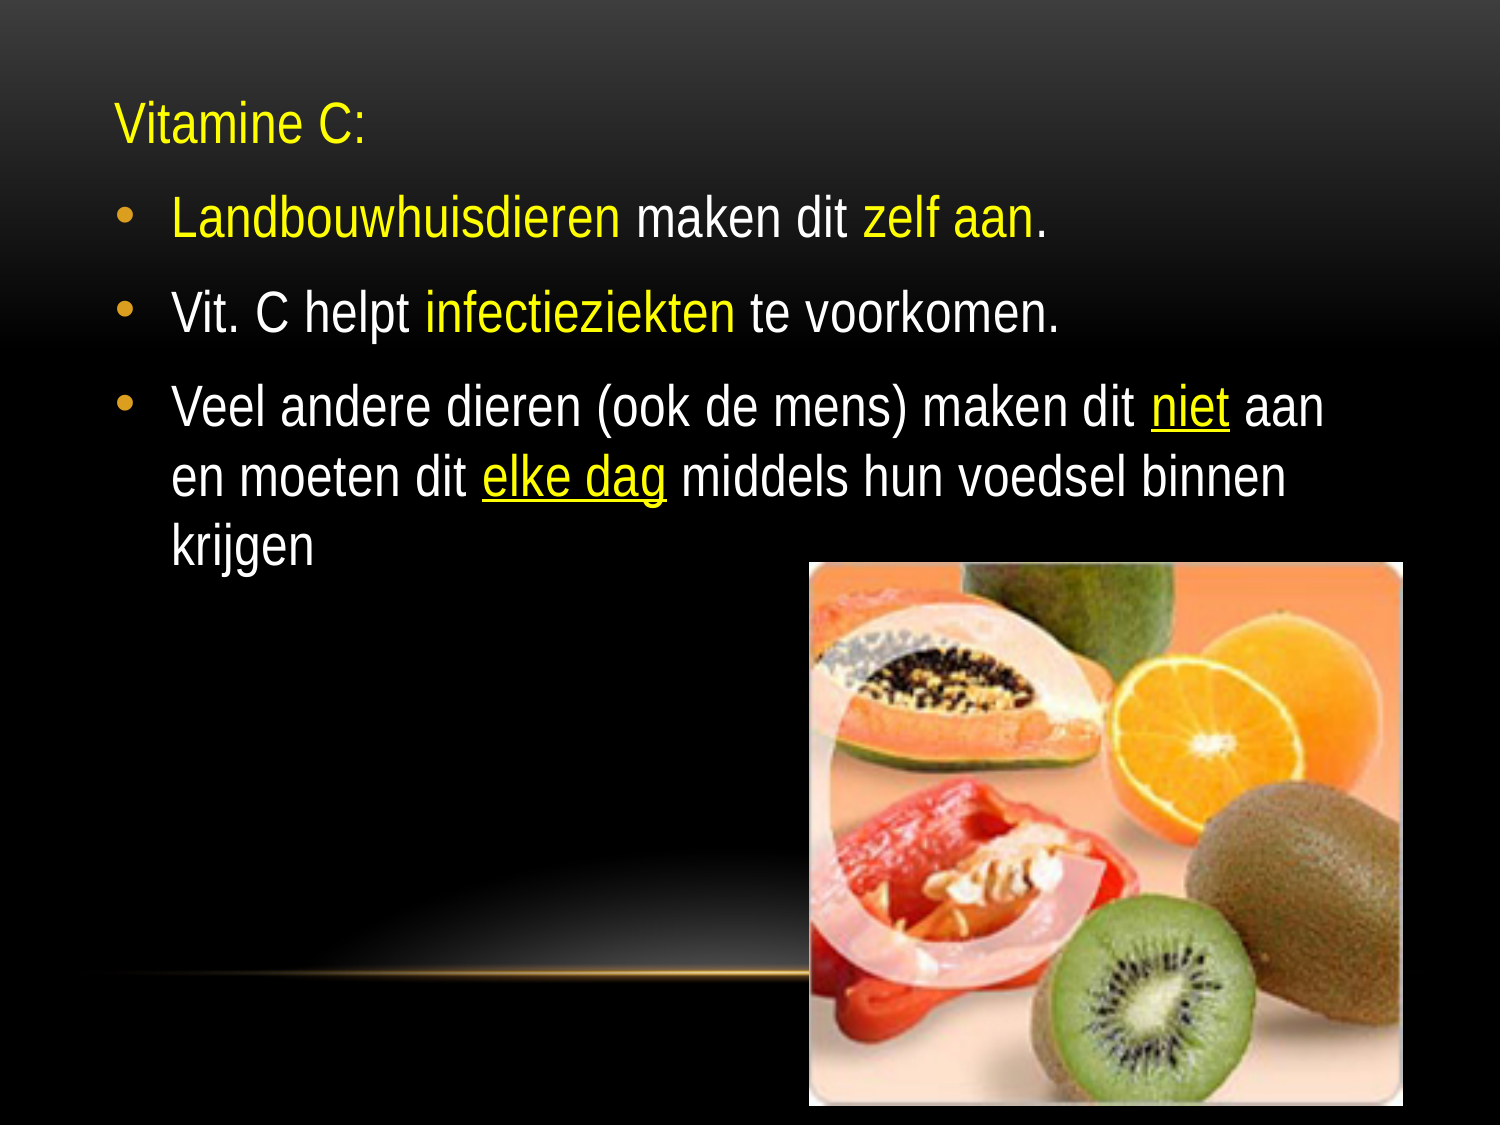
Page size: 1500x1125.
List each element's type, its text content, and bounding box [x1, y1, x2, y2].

picture [0, 0, 1500, 1125]
list Vitamine C: Landbouwhuisdieren maken dit zelf aan. Vit. C helpt infectieziekten te voorkomen. Veel andere dieren (ook de mens) maken dit niet aan en moeten dit elke dag middels hun voedsel binnen krijgen [99, 78, 1400, 938]
